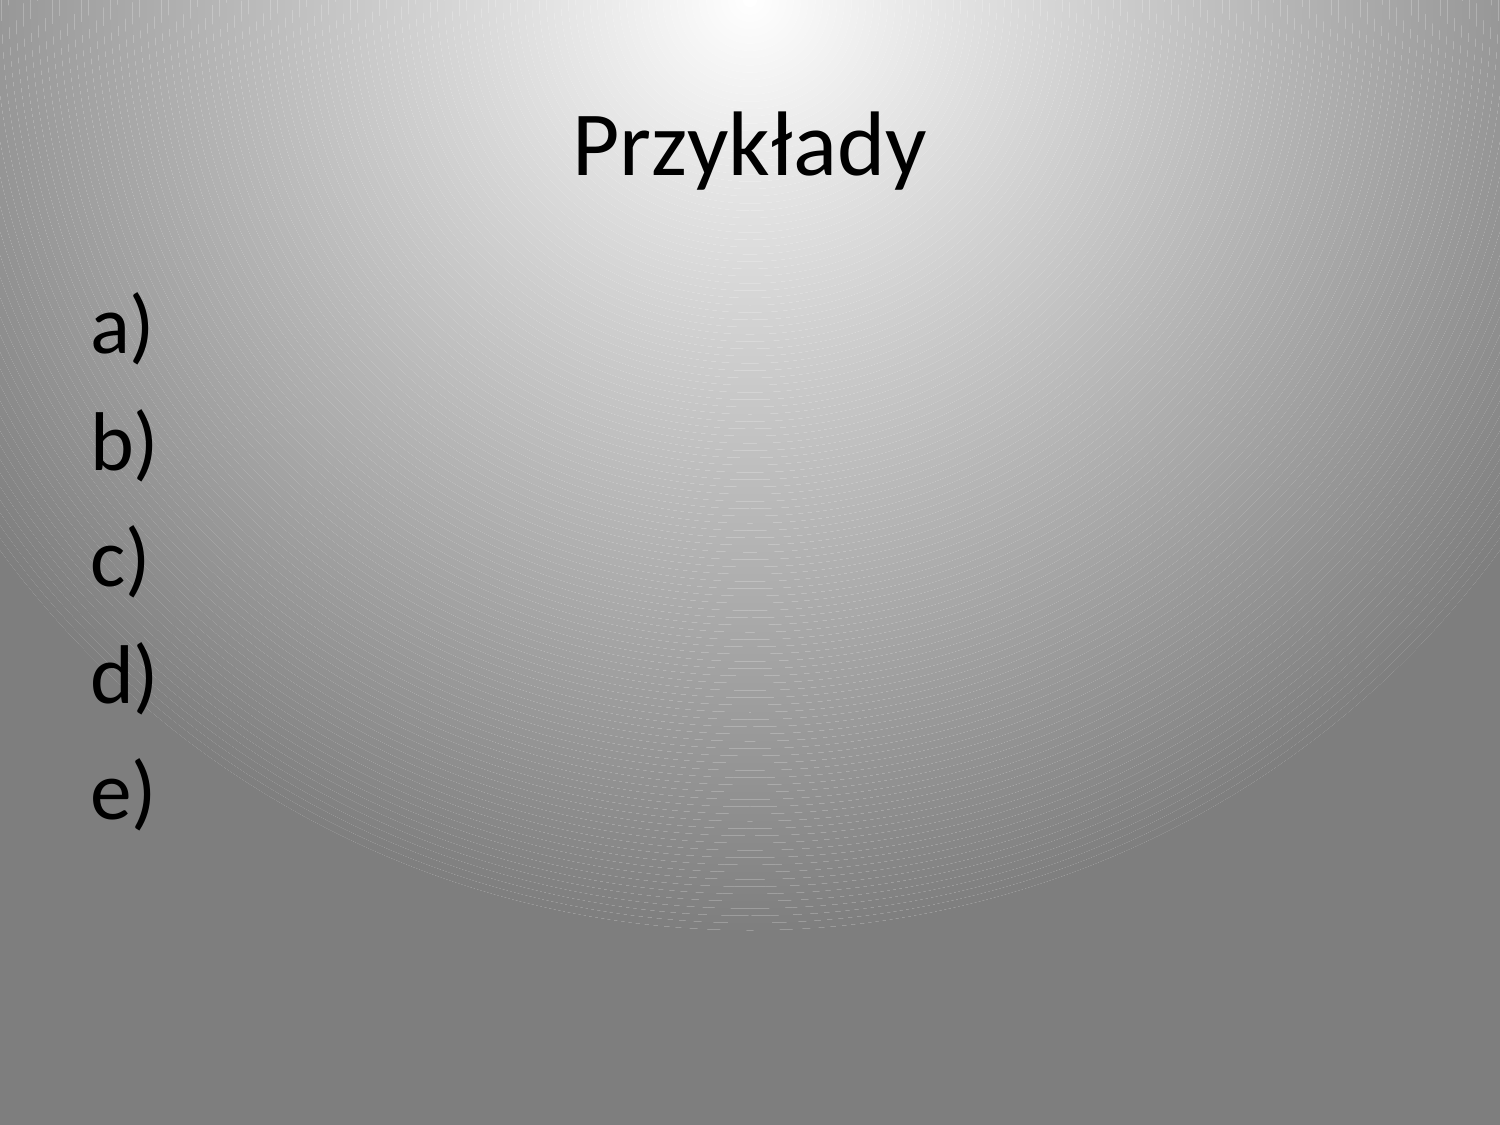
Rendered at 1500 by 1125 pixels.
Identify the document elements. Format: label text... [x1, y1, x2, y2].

title Przykłady [75, 45, 1425, 233]
